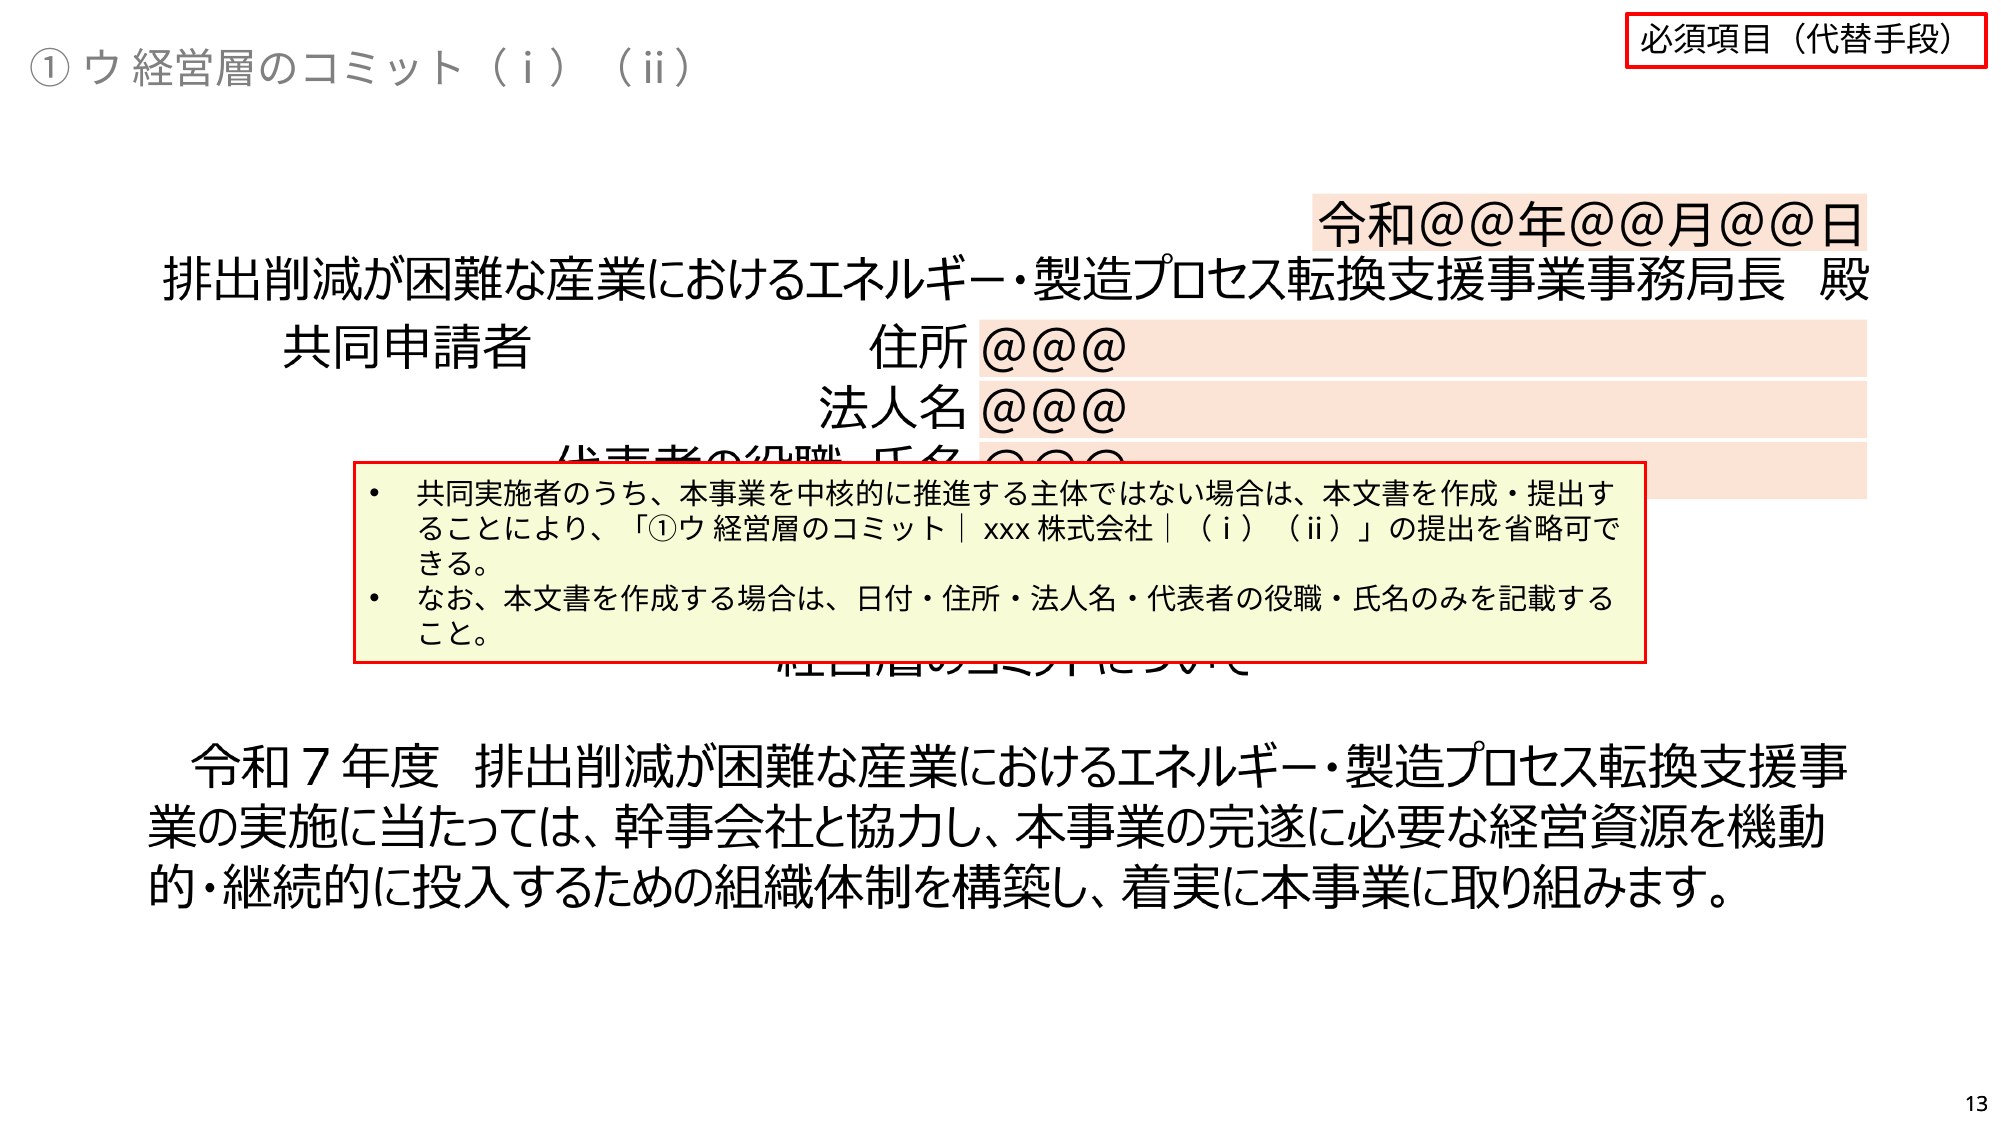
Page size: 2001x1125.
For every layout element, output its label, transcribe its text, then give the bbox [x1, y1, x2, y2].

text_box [117, 179, 1901, 946]
text_box 必須項目（代替手段） [1627, 13, 1986, 68]
text_box ①ウ 経営層のコミット（ⅰ）（ⅱ） [29, 47, 1802, 94]
